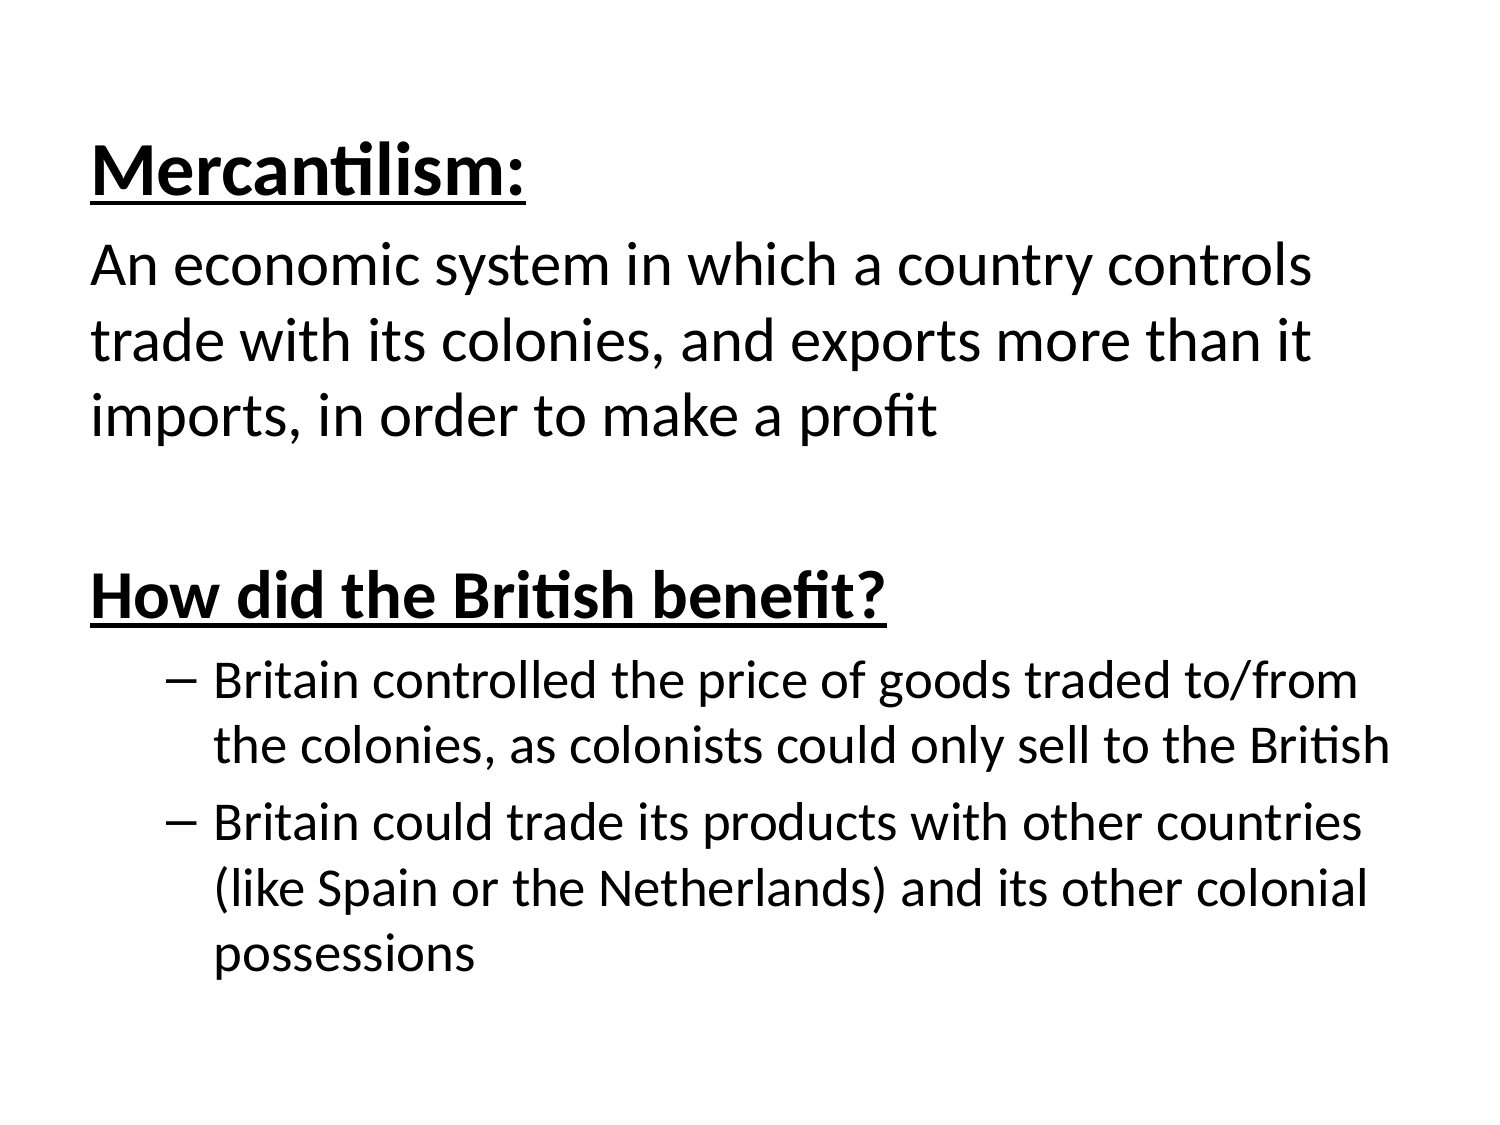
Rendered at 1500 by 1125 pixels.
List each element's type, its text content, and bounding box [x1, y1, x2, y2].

list Mercantilism: An economic system in which a country controls trade with its colonies, and exports more than it imports, in order to make a profit How did the British benefit? Britain controlled the price of goods traded to/from the colonies, as colonists could only sell to the British Britain could trade its products with other countries (like Spain or the Netherlands) and its other colonial possessions [75, 111, 1425, 1005]
